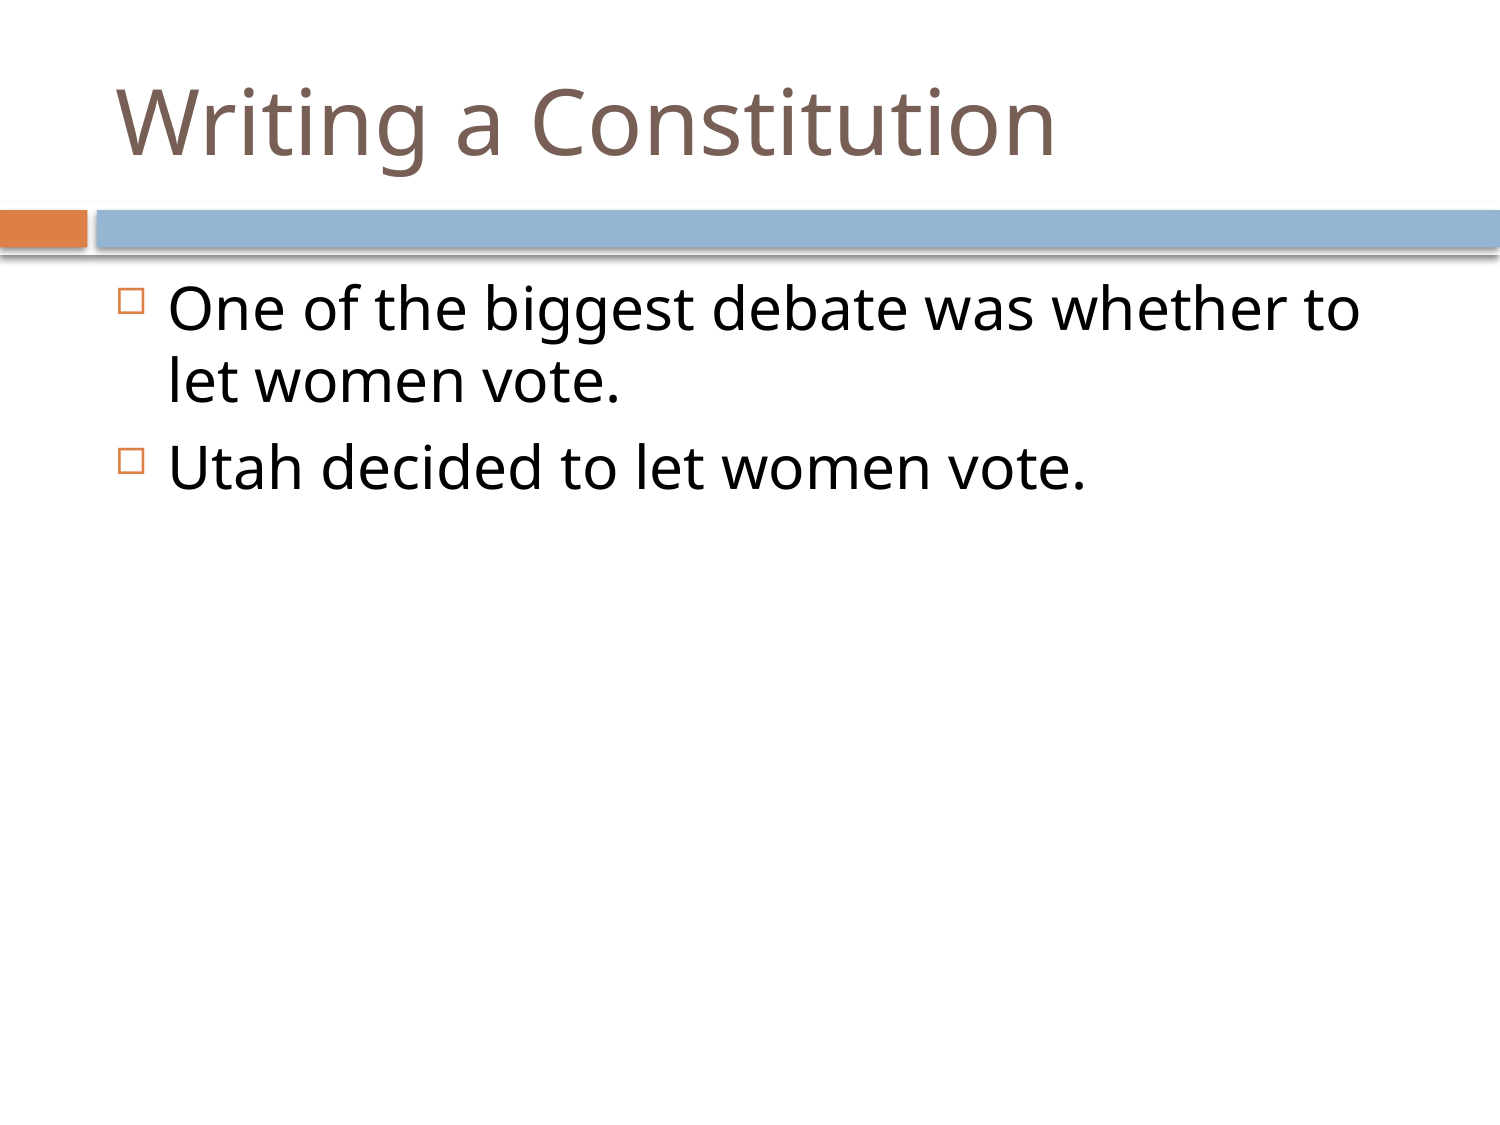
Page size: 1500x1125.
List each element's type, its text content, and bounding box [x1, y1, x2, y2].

list One of the biggest debate was whether to let women vote. Utah decided to let women vote. [100, 262, 1438, 1000]
title Writing a Constitution [100, 37, 1438, 200]
